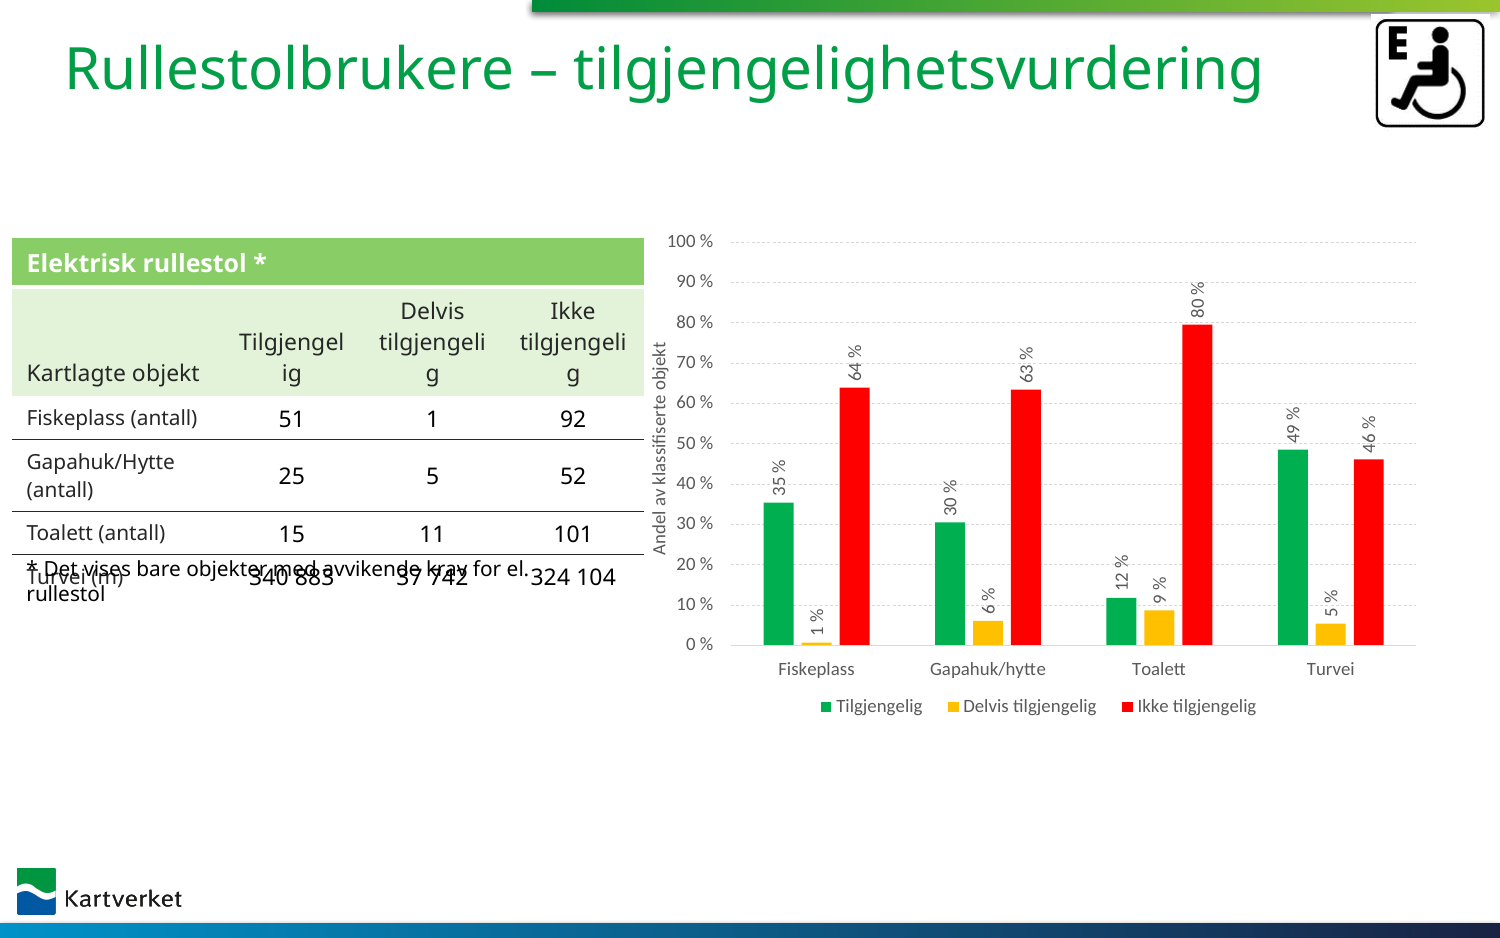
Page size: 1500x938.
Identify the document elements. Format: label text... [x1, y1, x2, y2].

table_cell 11 [362, 512, 503, 548]
table_cell 324 104 [597, 555, 638, 598]
table_cell Fiskeplass (antall) [12, 396, 222, 439]
table_cell 1 [362, 396, 503, 439]
table_cell 15 [222, 512, 362, 548]
table_cell 101 [503, 512, 638, 554]
table_header Elektrisk rullestol * [12, 238, 638, 285]
text_box Rullestolbrukere – tilgjengelighetsvurdering [49, 12, 1372, 109]
picture [643, 218, 1428, 728]
table_cell 52 [503, 440, 638, 511]
table_cell Gapahuk/Hytte (antall) [12, 440, 222, 511]
table_cell Tilgjengelig [222, 289, 362, 396]
table_cell 92 [503, 396, 638, 439]
table_cell Delvis tilgjengelig [362, 289, 503, 396]
text_box * Det vises bare objekter med avvikende krav for el. rullestol [11, 548, 597, 613]
table_cell 25 [222, 440, 362, 511]
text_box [1371, 13, 1491, 133]
table_cell Ikke tilgjengelig [503, 289, 638, 396]
table_cell Kartlagte objekt [12, 289, 222, 396]
table_cell 51 [222, 396, 362, 439]
table_cell 5 [362, 440, 503, 511]
table_cell Toalett (antall) [12, 512, 222, 548]
